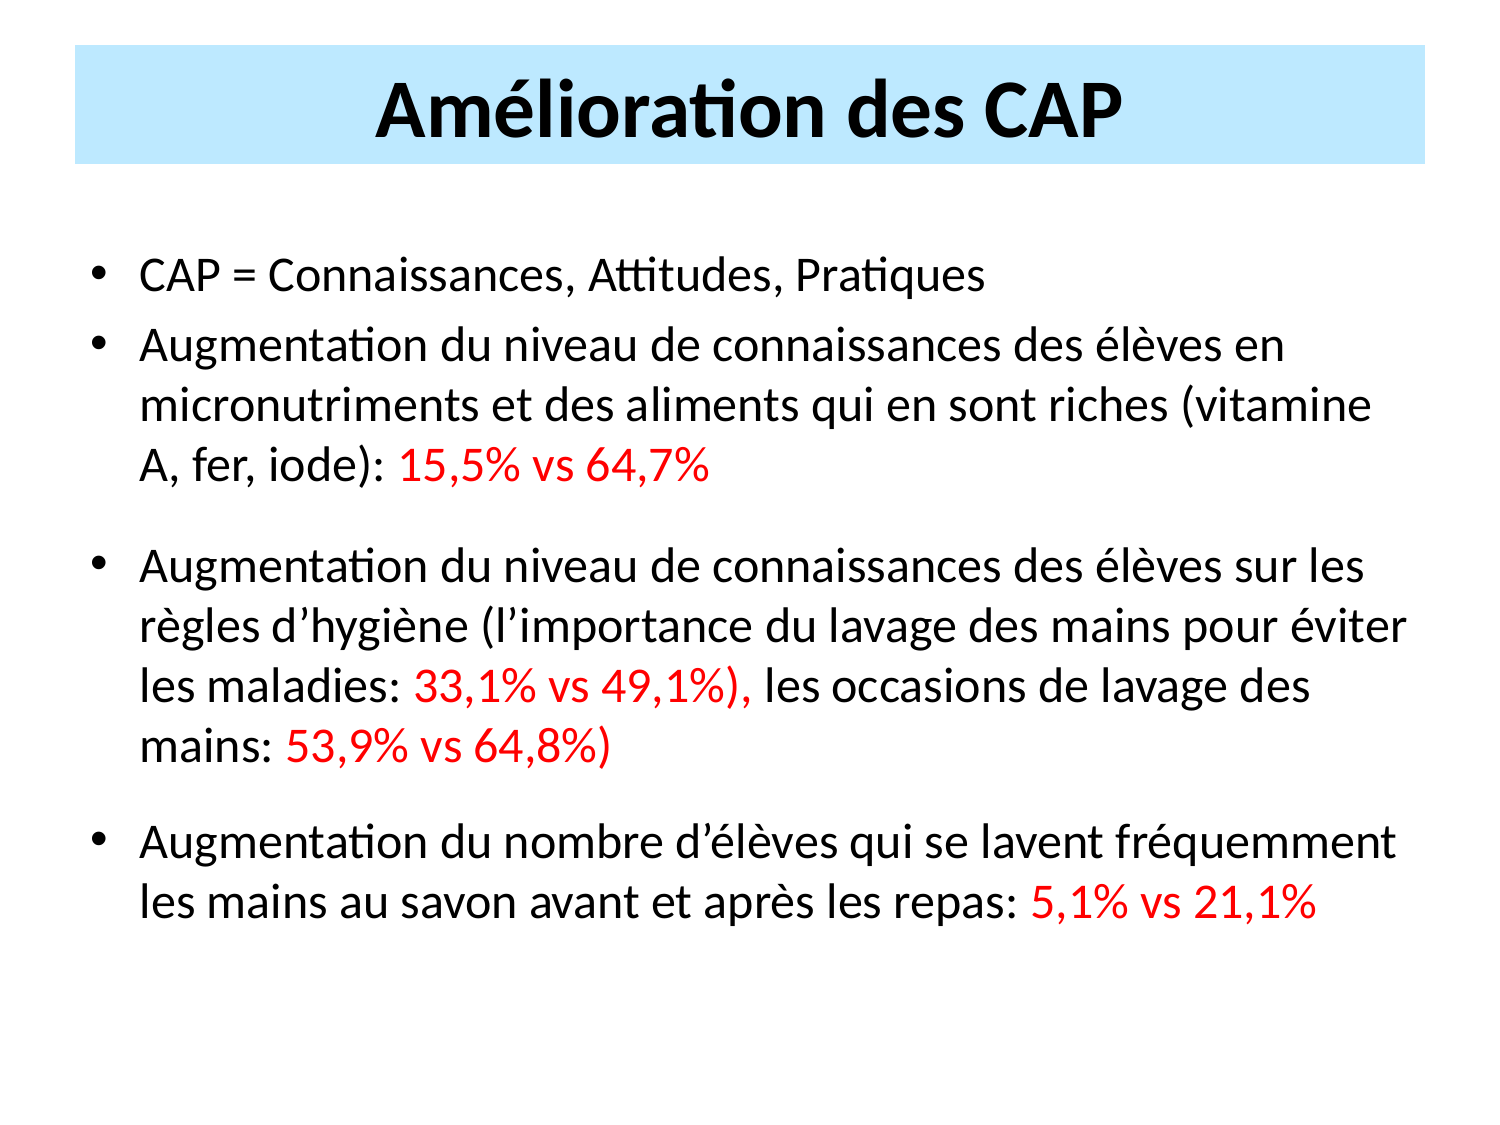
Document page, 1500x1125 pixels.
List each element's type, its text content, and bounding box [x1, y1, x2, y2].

list CAP = Connaissances, Attitudes, Pratiques Augmentation du niveau de connaissances des élèves en micronutriments et des aliments qui en sont riches (vitamine A, fer, iode): 15,5% vs 64,7% Augmentation du niveau de connaissances des élèves sur les règles d’hygiène (l’importance du lavage des mains pour éviter les maladies: 33,1% vs 49,1%), les occasions de lavage des mains: 53,9% vs 64,8%) Augmentation du nombre d’élèves qui se lavent fréquemment les mains au savon avant et après les repas: 5,1% vs 21,1% [75, 234, 1425, 1005]
title Amélioration des CAP [75, 45, 1425, 164]
